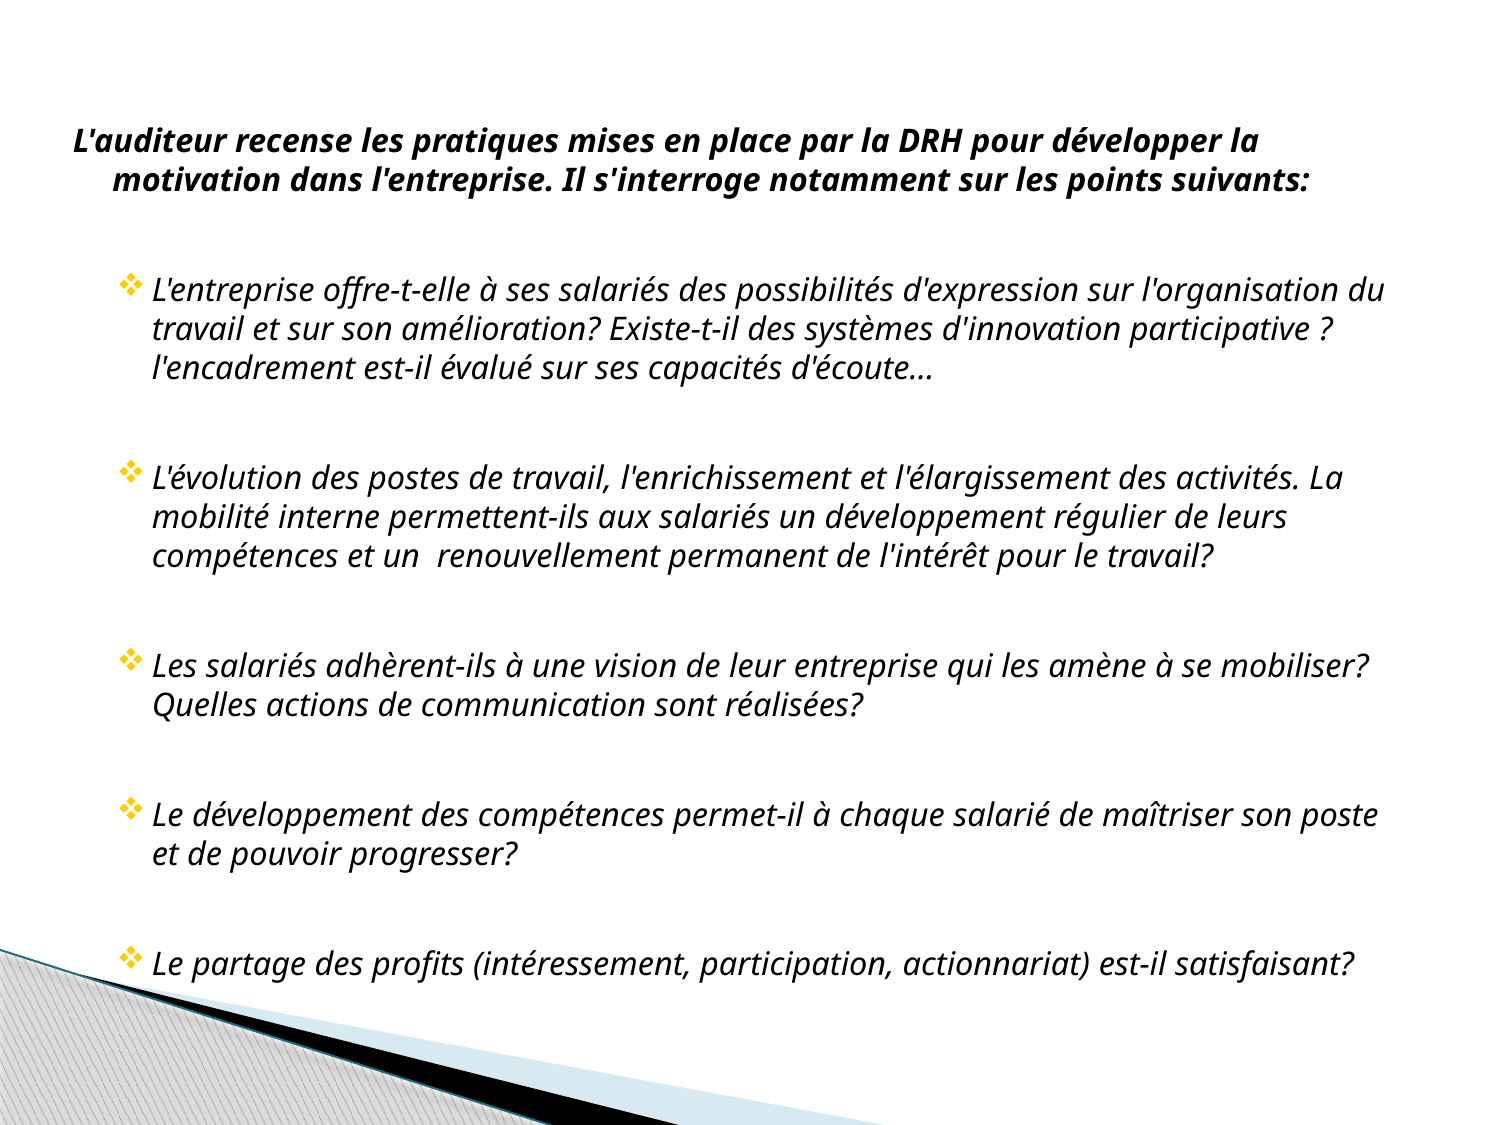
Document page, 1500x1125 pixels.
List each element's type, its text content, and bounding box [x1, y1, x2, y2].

list L'auditeur recense les pratiques mises en place par la DRH pour développer la motivation dans l'entreprise. Il s'interroge notamment sur les points suivants: L'entreprise offre-t-elle à ses salariés des possibilités d'expression sur l'organisation du travail et sur son amélioration? Existe-t-il des systèmes d'innovation participative ? l'encadrement est-il évalué sur ses capacités d'écoute… L'évolution des postes de travail, l'enrichissement et l'élargissement des activités. La mobilité interne permettent-ils aux salariés un développement régulier de leurs compétences et un renouvellement permanent de l'intérêt pour le travail? Les salariés adhèrent-ils à une vision de leur entreprise qui les amène à se mobiliser? Quelles actions de communication sont réalisées? Le développement des compétences permet-il à chaque salarié de maîtriser son poste et de pouvoir progresser? Le partage des profits (intéressement, participation, actionnariat) est-il satisfaisant? [41, 66, 1427, 1003]
